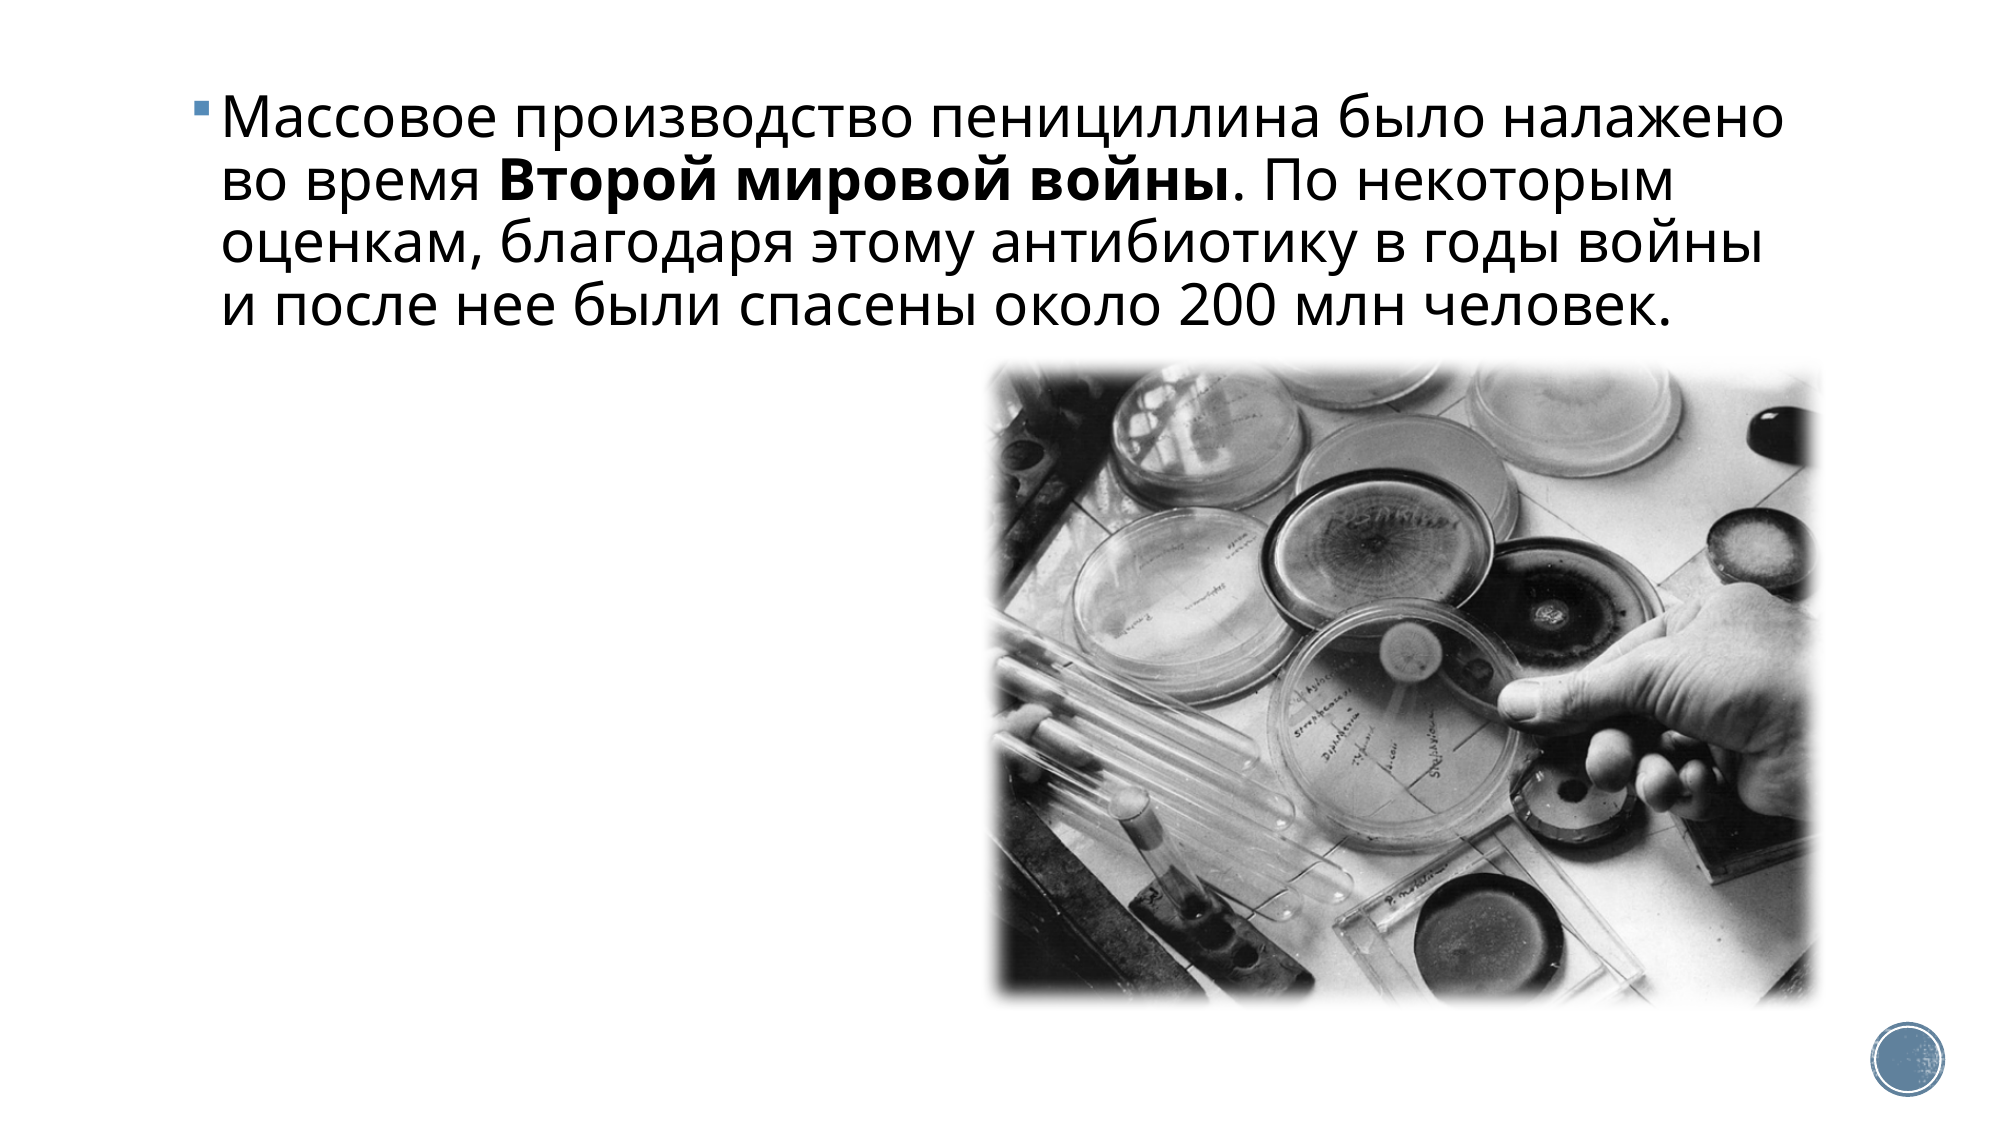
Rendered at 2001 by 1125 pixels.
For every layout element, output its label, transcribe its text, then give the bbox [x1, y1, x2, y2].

list Массовое производство пенициллина было налажено во время Второй мировой войны. По некоторым оценкам, благодаря этому антибиотику в годы войны и после нее были спасены около 200 млн человек. [175, 79, 1826, 1013]
picture [983, 358, 1824, 1010]
